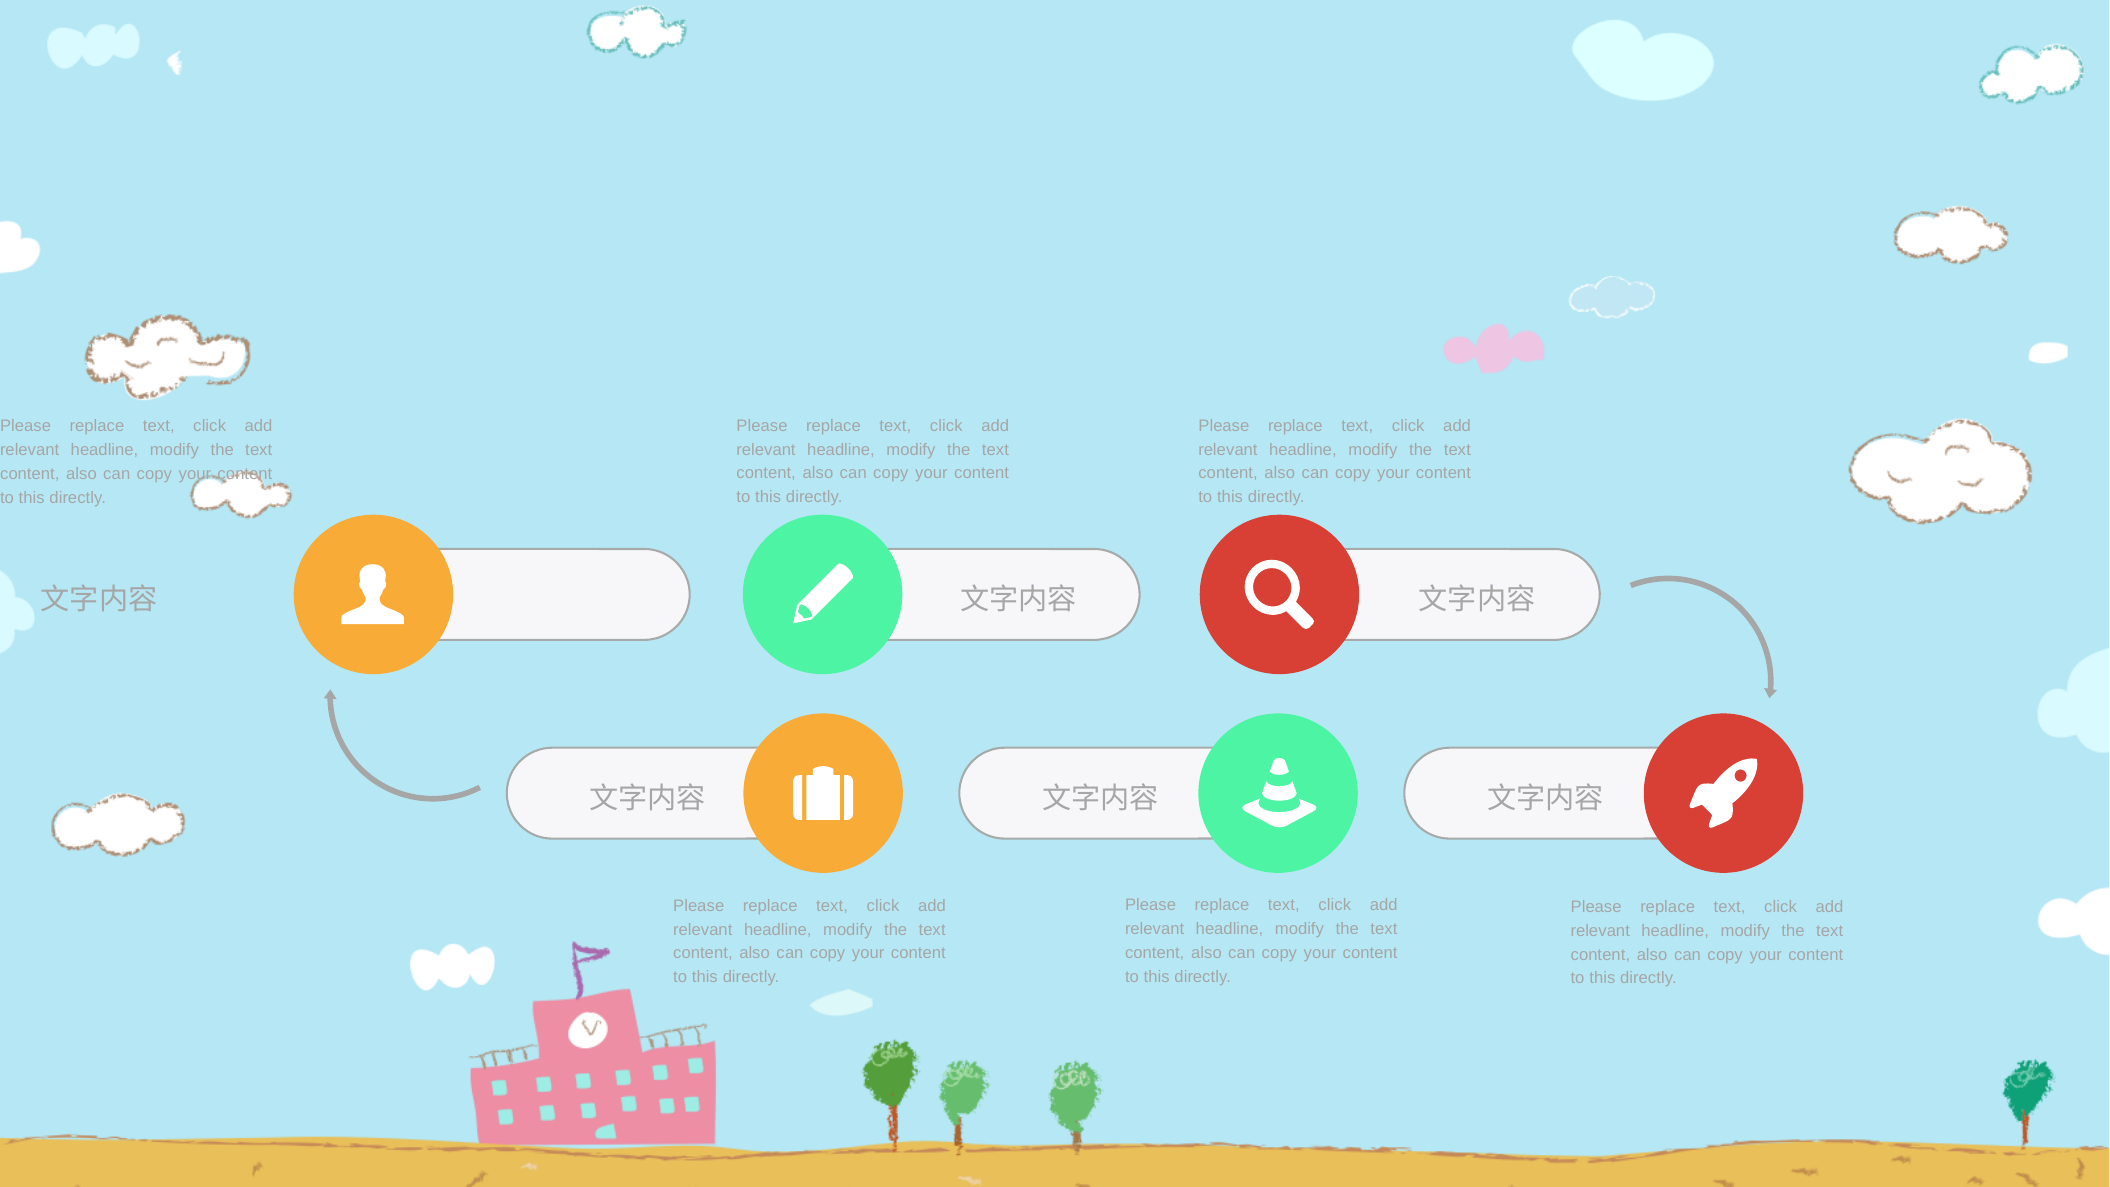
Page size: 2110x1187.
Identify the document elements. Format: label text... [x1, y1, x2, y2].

text_box 文字内容 [919, 573, 1119, 616]
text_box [1198, 713, 1358, 873]
text_box 文字内容 [1446, 772, 1643, 815]
text_box [1199, 514, 1360, 675]
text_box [742, 514, 903, 675]
text_box [323, 689, 482, 802]
text_box [1629, 575, 1777, 699]
text_box [903, 548, 1140, 640]
list 文字内容 [0, 257, 199, 410]
text_box 文字内容 [548, 772, 748, 815]
picture [0, 0, 2110, 1187]
text_box Please replace text, click add relevant headline, modify the text content, also can copy your content to this directly. [1125, 890, 1399, 986]
text_box Please replace text, click add relevant headline, modify the text content, also can copy your content to this directly. [736, 410, 1010, 507]
text_box 文字内容 [1377, 573, 1577, 616]
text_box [1643, 713, 1804, 873]
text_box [293, 514, 454, 675]
text_box [844, 775, 854, 820]
text_box [793, 775, 803, 820]
text_box [746, 713, 903, 873]
text_box [1244, 559, 1315, 630]
text_box Please replace text, click add relevant headline, modify the text content, also can copy your content to this directly. [673, 890, 947, 987]
text_box [806, 766, 840, 820]
text_box [1404, 747, 1643, 839]
text_box [454, 548, 690, 640]
text_box [959, 747, 1198, 839]
text_box Please replace text, click add relevant headline, modify the text content, also can copy your content to this directly. [1570, 891, 1844, 988]
text_box [1345, 548, 1600, 640]
text_box 文字内容 [1001, 772, 1198, 815]
text_box Please replace text, click add relevant headline, modify the text content, also can copy your content to this directly. [1198, 410, 1472, 507]
text_box [506, 747, 757, 839]
list Please replace text, click add relevant headline, modify the text content, also can copy your content to this directly. [0, 410, 273, 1084]
